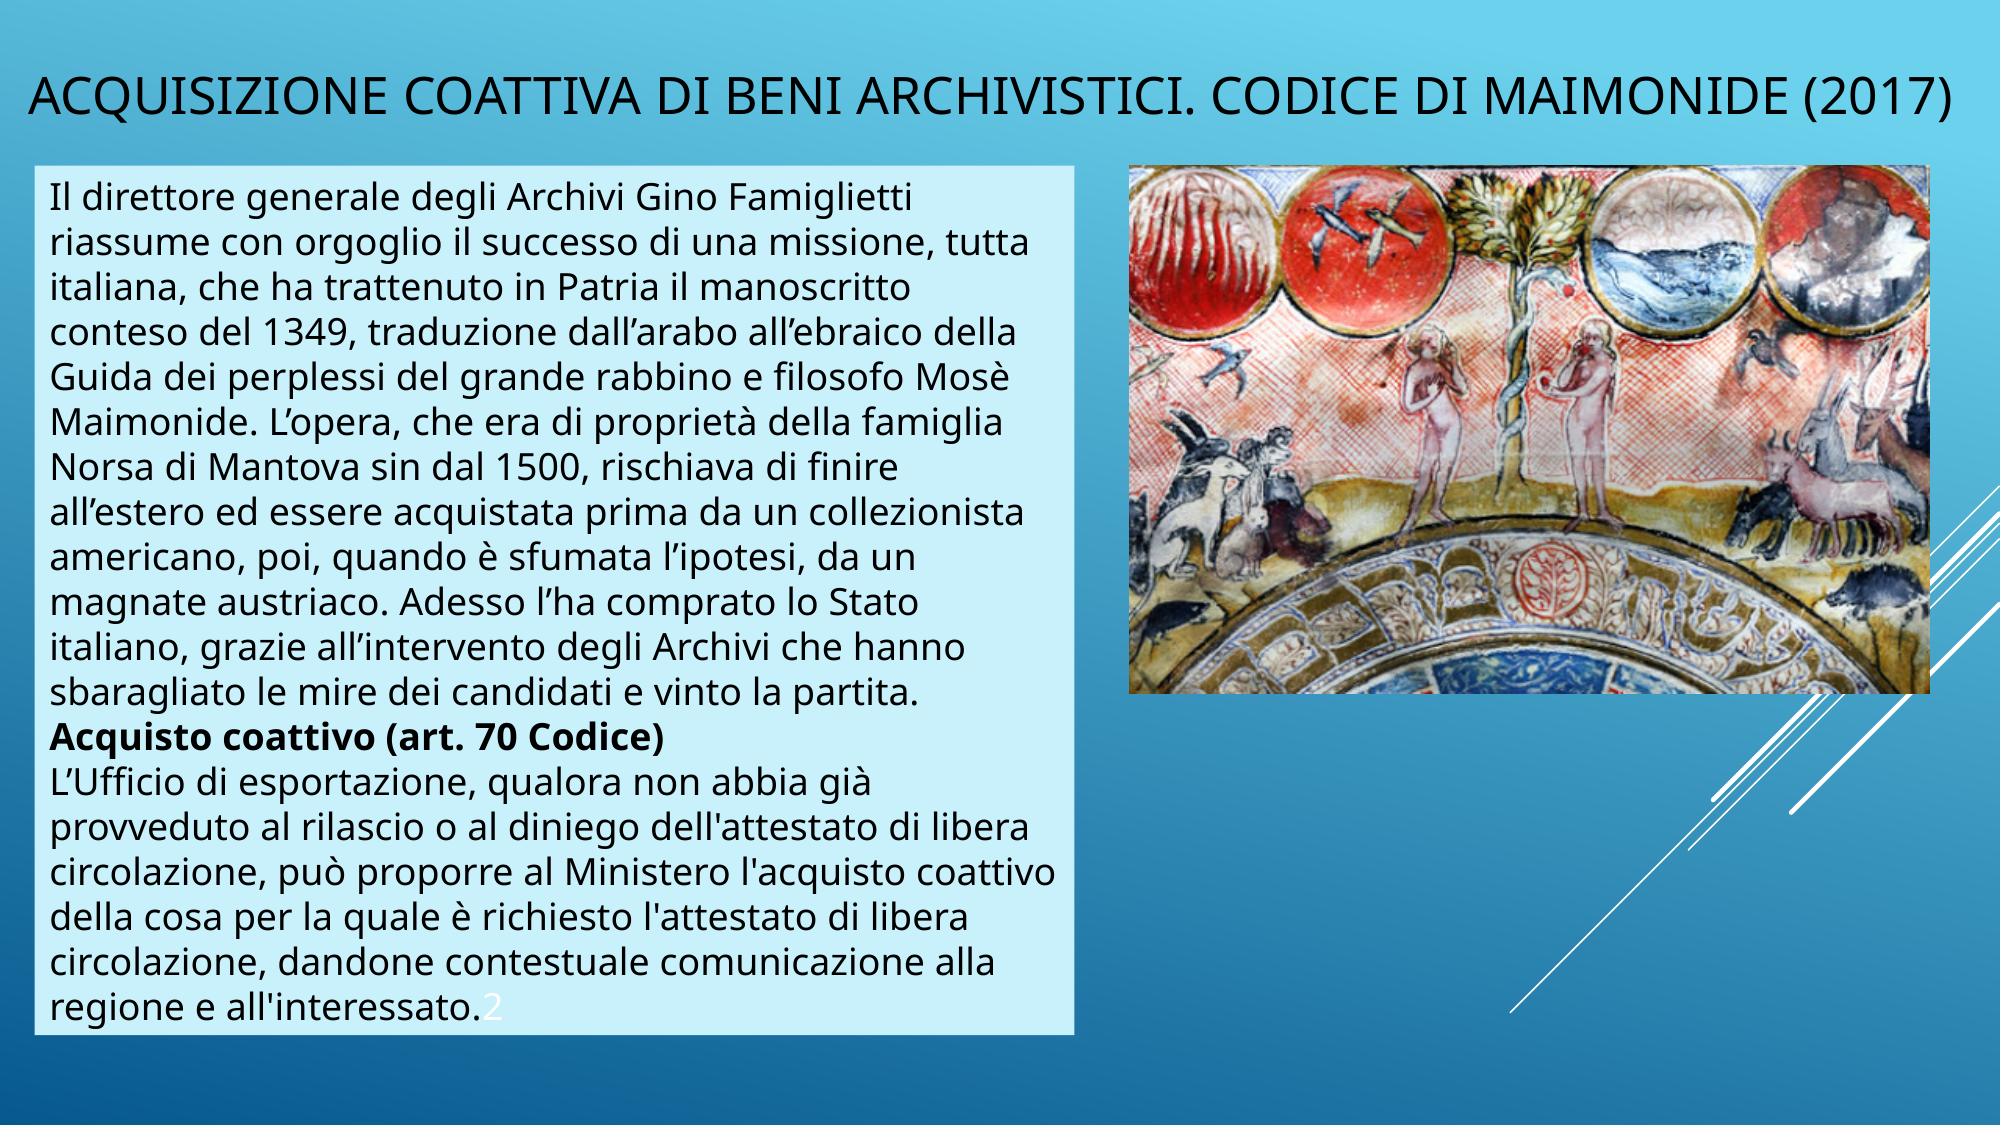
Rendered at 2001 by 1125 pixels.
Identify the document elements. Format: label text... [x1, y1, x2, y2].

picture [1129, 165, 1930, 694]
text_box Il direttore generale degli Archivi Gino Famiglietti riassume con orgoglio il successo di una missione, tutta italiana, che ha trattenuto in Patria il manoscritto conteso del 1349, traduzione dall’arabo all’ebraico della Guida dei perplessi del grande rabbino e filosofo Mosè Maimonide. L’opera, che era di proprietà della famiglia Norsa di Mantova sin dal 1500, rischiava di finire all’estero ed essere acquistata prima da un collezionista americano, poi, quando è sfumata l’ipotesi, da un magnate austriaco. Adesso l’ha comprato lo Stato italiano, grazie all’intervento degli Archivi che hanno sbaragliato le mire dei candidati e vinto la partita. Acquisto coattivo (art. 70 Codice) L’Ufficio di esportazione, qualora non abbia già provveduto al rilascio o al diniego dell'attestato di libera circolazione, può proporre al Ministero l'acquisto coattivo della cosa per la quale è richiesto l'attestato di libera circolazione, dandone contestuale comunicazione alla regione e all'interessato.2 [34, 165, 1075, 1036]
title Acquisizione coattiva di beni archivistici. codice di maimonide (2017) [13, 35, 1987, 153]
